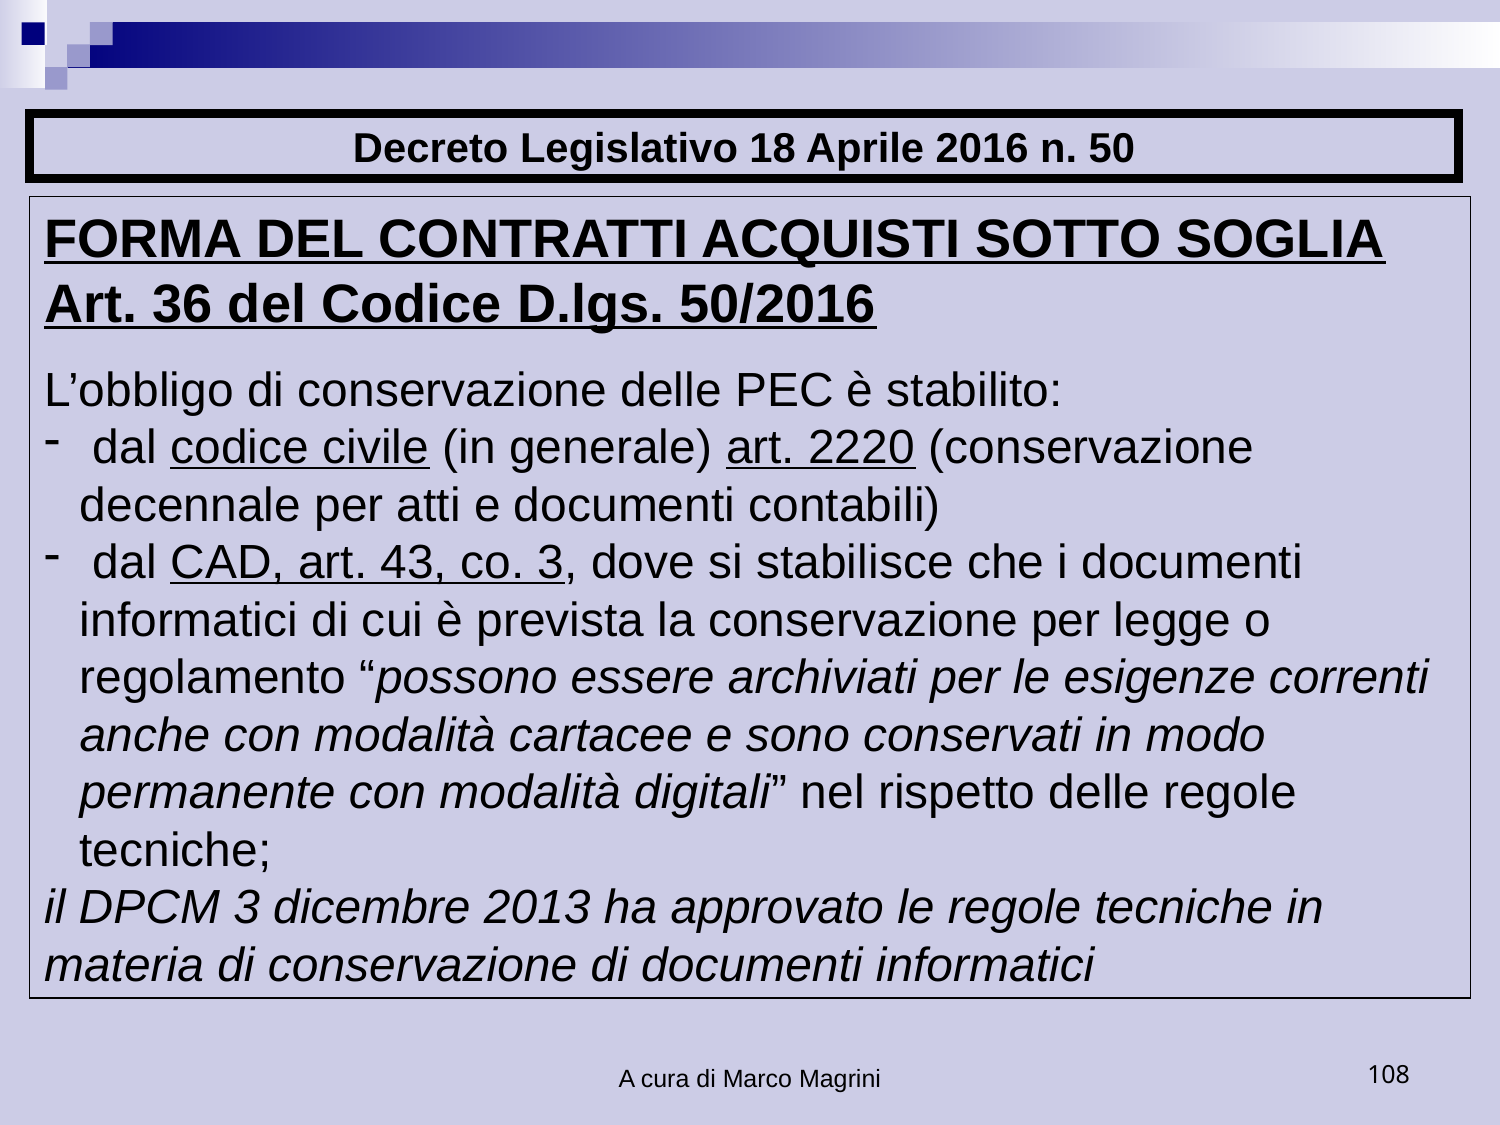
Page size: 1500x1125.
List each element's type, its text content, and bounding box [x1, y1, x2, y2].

footer A cura di Marco Magrini [512, 1025, 988, 1100]
text_box Decreto Legislativo 18 Aprile 2016 n. 50 [29, 113, 1459, 179]
text_box FORMA DEL CONTRATTI ACQUISTI SOTTO SOGLIA Art. 36 del Codice D.lgs. 50/2016 L’obbligo di conservazione delle PEC è stabilito: dal codice civile (in generale) art. 2220 (conservazione decennale per atti e documenti contabili) dal CAD, art. 43, co. 3, dove si stabilisce che i documenti informatici di cui è prevista la conservazione per legge o regolamento “possono essere archiviati per le esigenze correnti anche con modalità cartacee e sono conservati in modo permanente con modalità digitali” nel rispetto delle regole tecniche; il DPCM 3 dicembre 2013 ha approvato le regole tecniche in materia di conservazione di documenti informatici [29, 196, 1471, 998]
slide_number 108 [1074, 1025, 1425, 1100]
